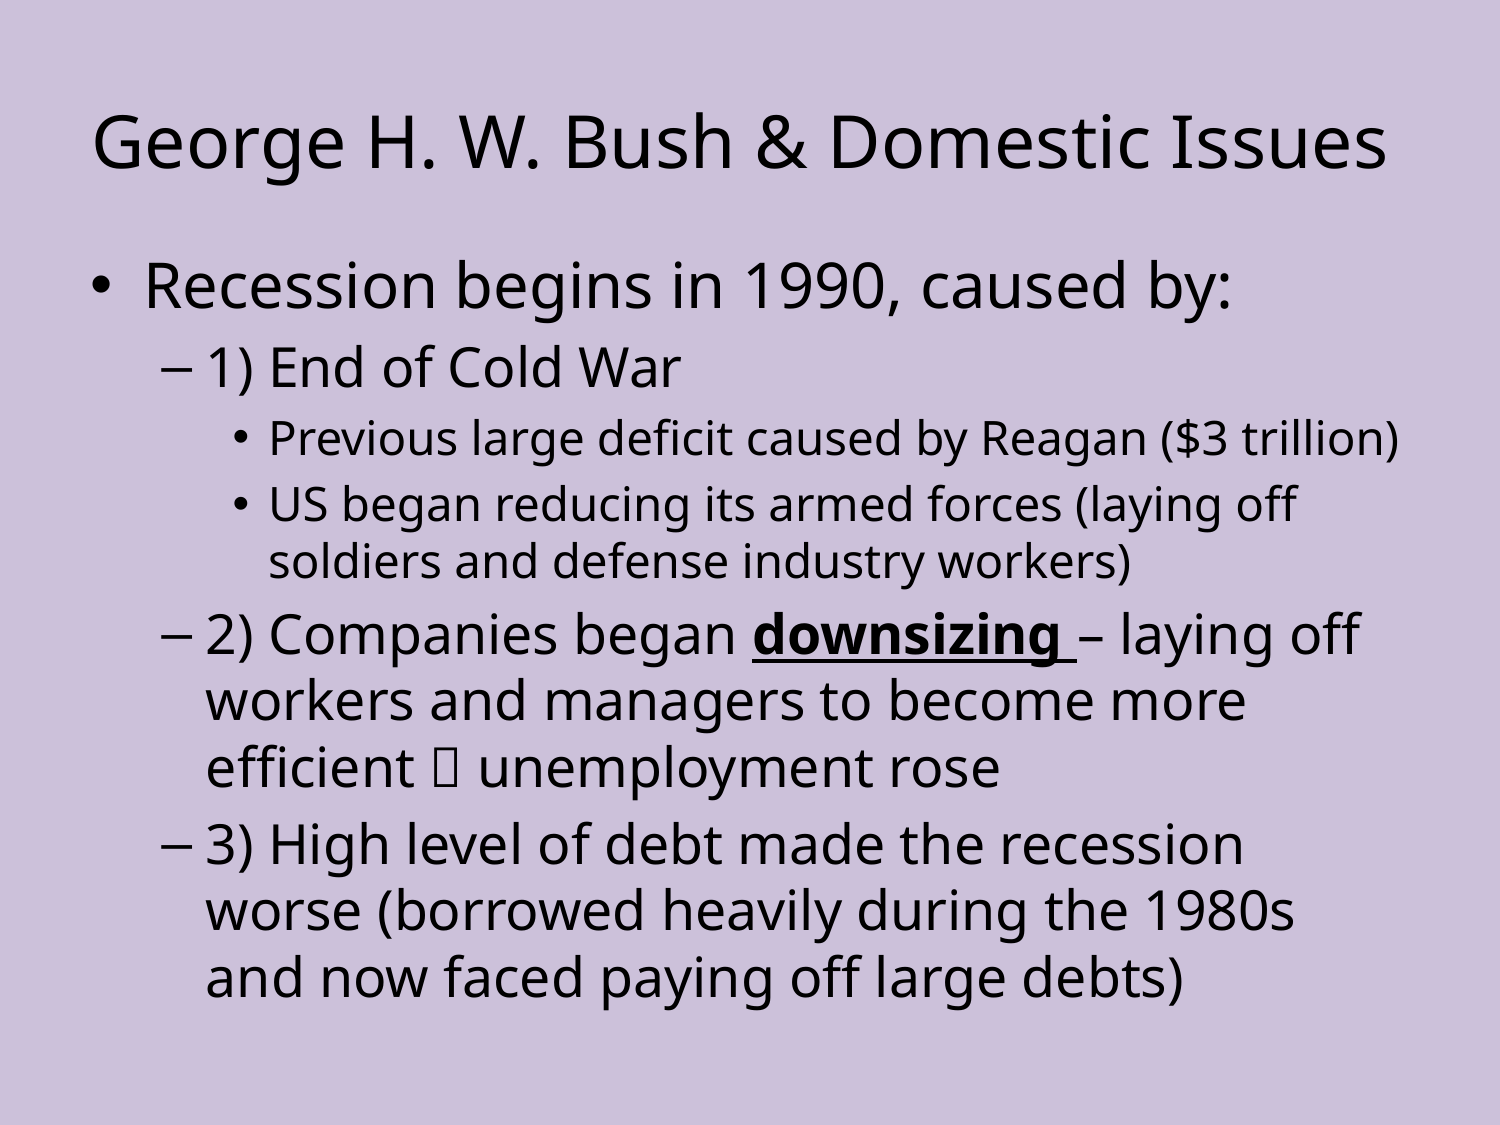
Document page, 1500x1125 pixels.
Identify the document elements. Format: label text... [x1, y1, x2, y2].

list Recession begins in 1990, caused by: 1) End of Cold War Previous large deficit caused by Reagan ($3 trillion) US began reducing its armed forces (laying off soldiers and defense industry workers) 2) Companies began downsizing – laying off workers and managers to become more efficient  unemployment rose 3) High level of debt made the recession worse (borrowed heavily during the 1980s and now faced paying off large debts) [75, 237, 1425, 1075]
title George H. W. Bush & Domestic Issues [75, 45, 1425, 233]
